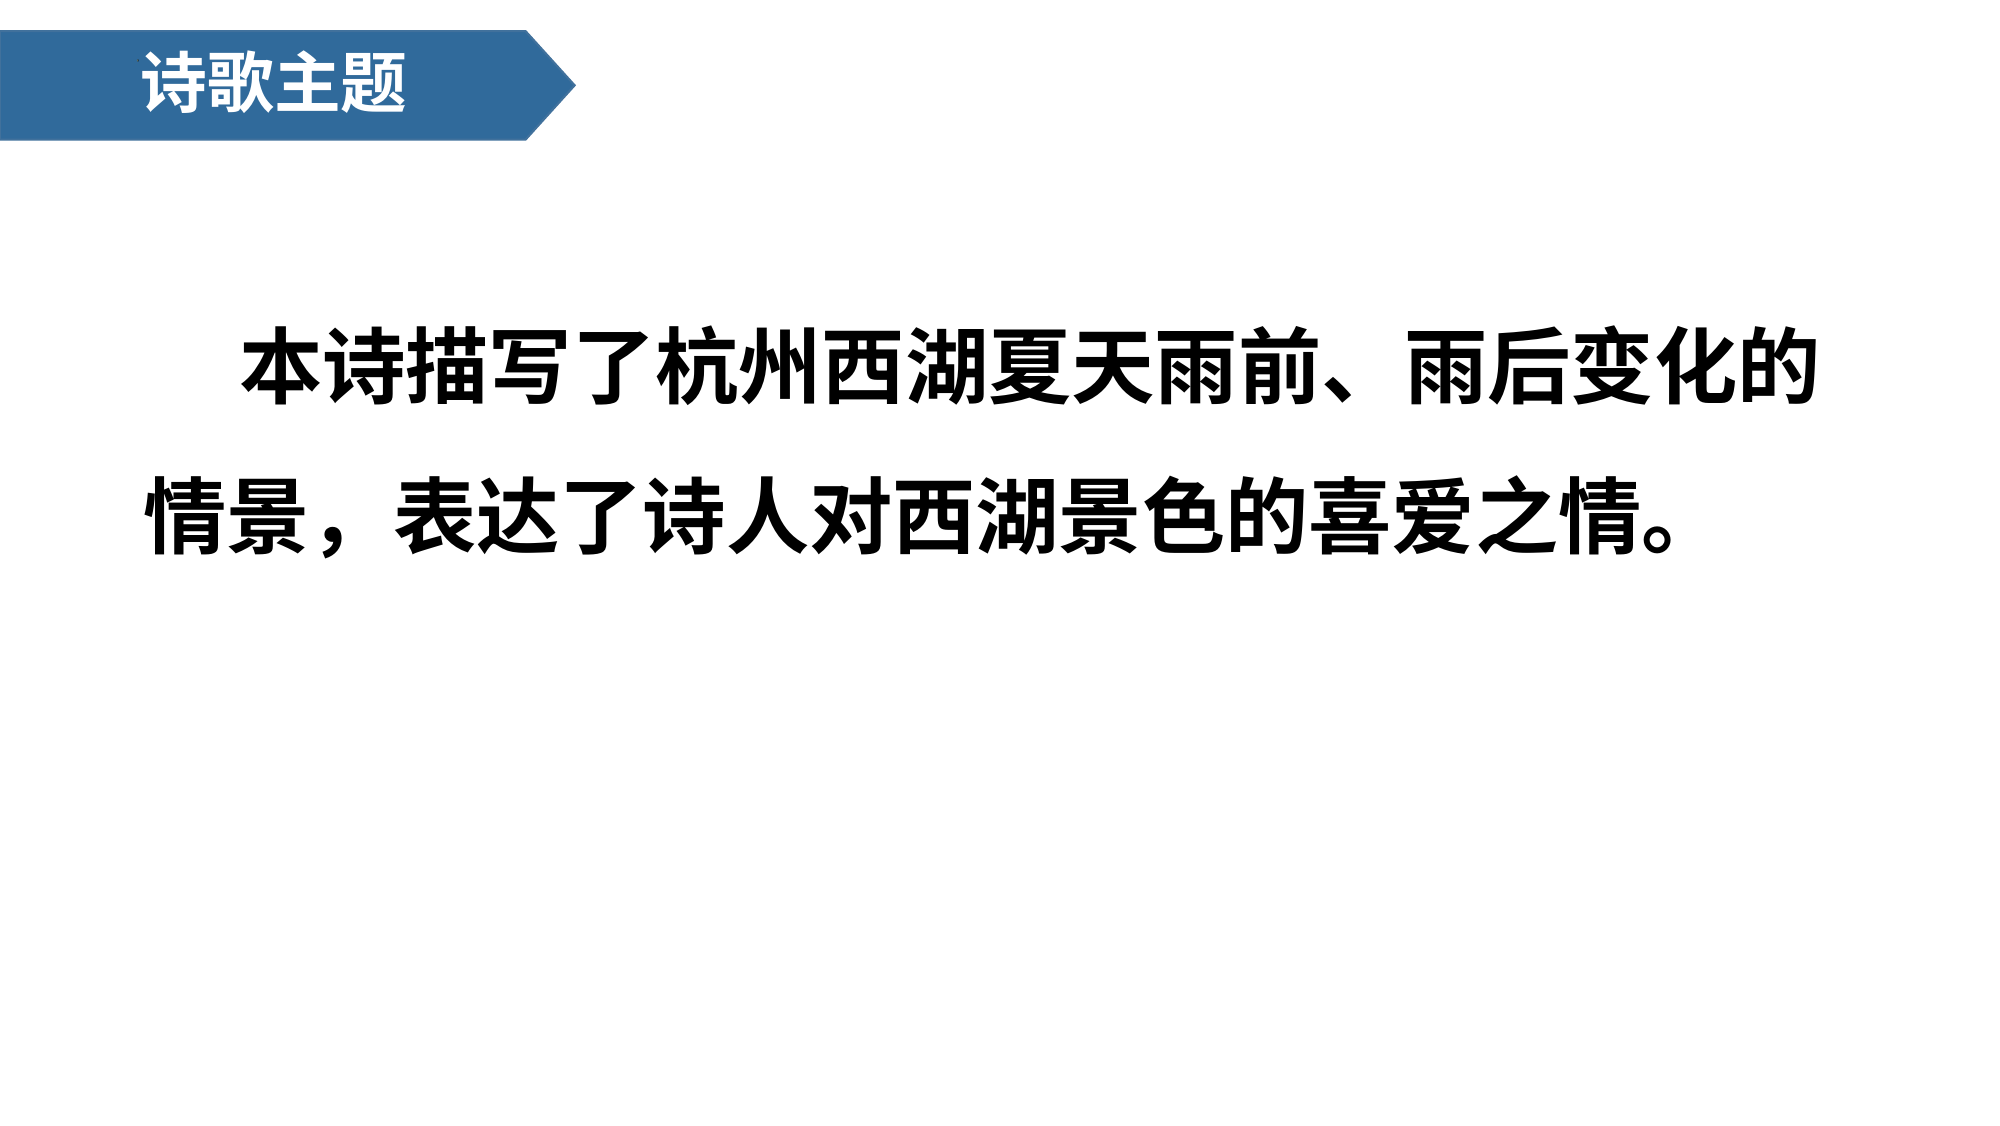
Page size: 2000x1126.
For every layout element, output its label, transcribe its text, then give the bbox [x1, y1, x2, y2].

text_box 诗歌主题 [125, 42, 459, 125]
text_box 本诗描写了杭州西湖夏天雨前、雨后变化的情景，表达了诗人对西湖景色的喜爱之情。 [125, 255, 1847, 574]
